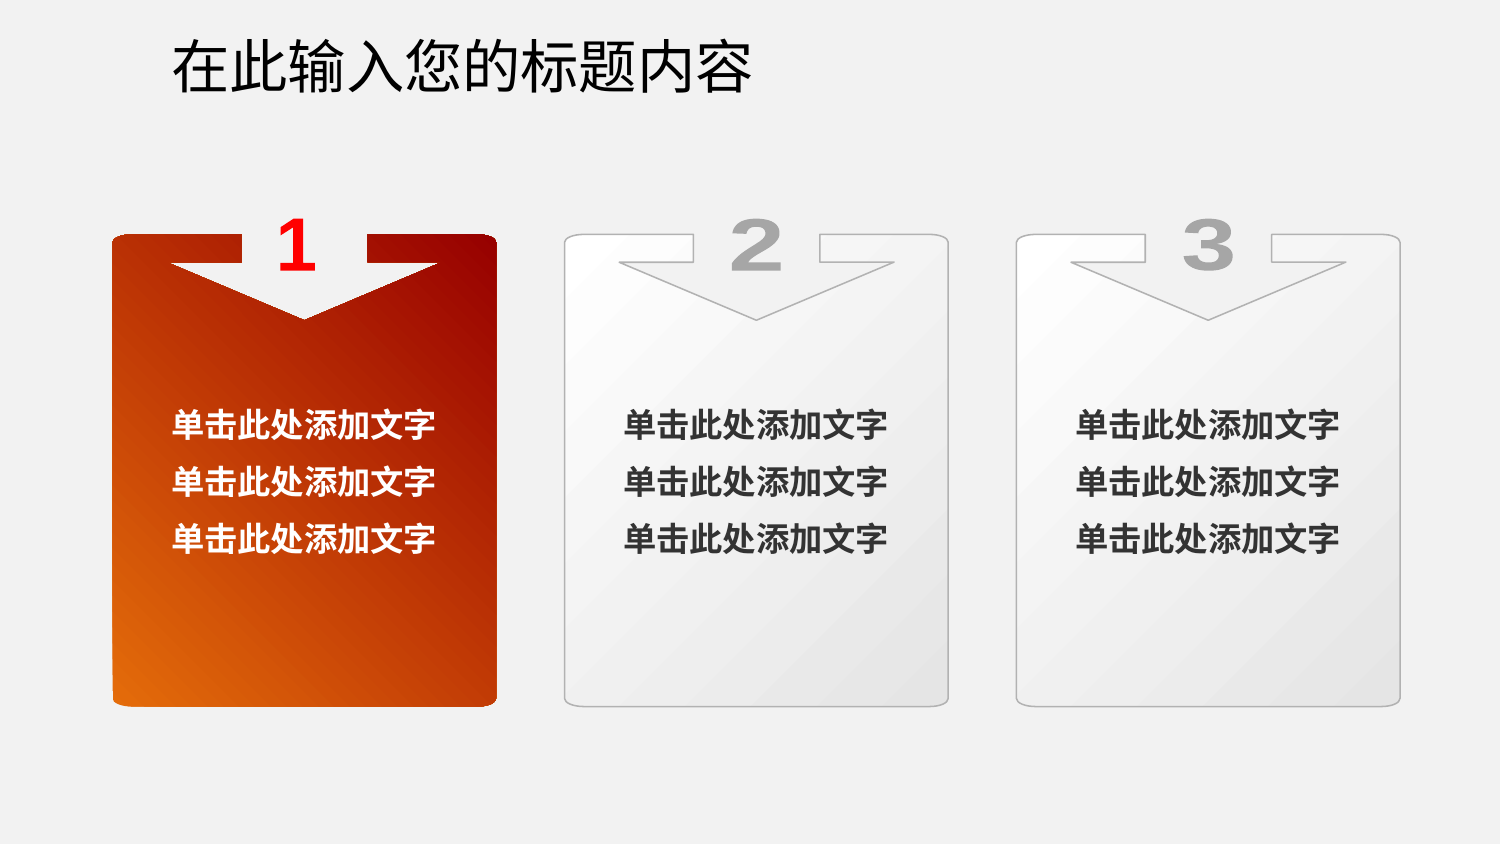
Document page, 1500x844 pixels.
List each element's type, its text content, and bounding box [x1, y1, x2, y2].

text_box 单击此处添加文字 单击此处添加文字 单击此处添加文字 [592, 397, 920, 566]
text_box 单击此处添加文字 单击此处添加文字 单击此处添加文字 [1044, 397, 1372, 566]
text_box [112, 234, 497, 707]
text_box 在此输入您的标题内容 [156, 22, 793, 108]
text_box [564, 234, 949, 707]
text_box [1016, 234, 1401, 707]
text_box 单击此处添加文字 单击此处添加文字 单击此处添加文字 [140, 397, 468, 566]
